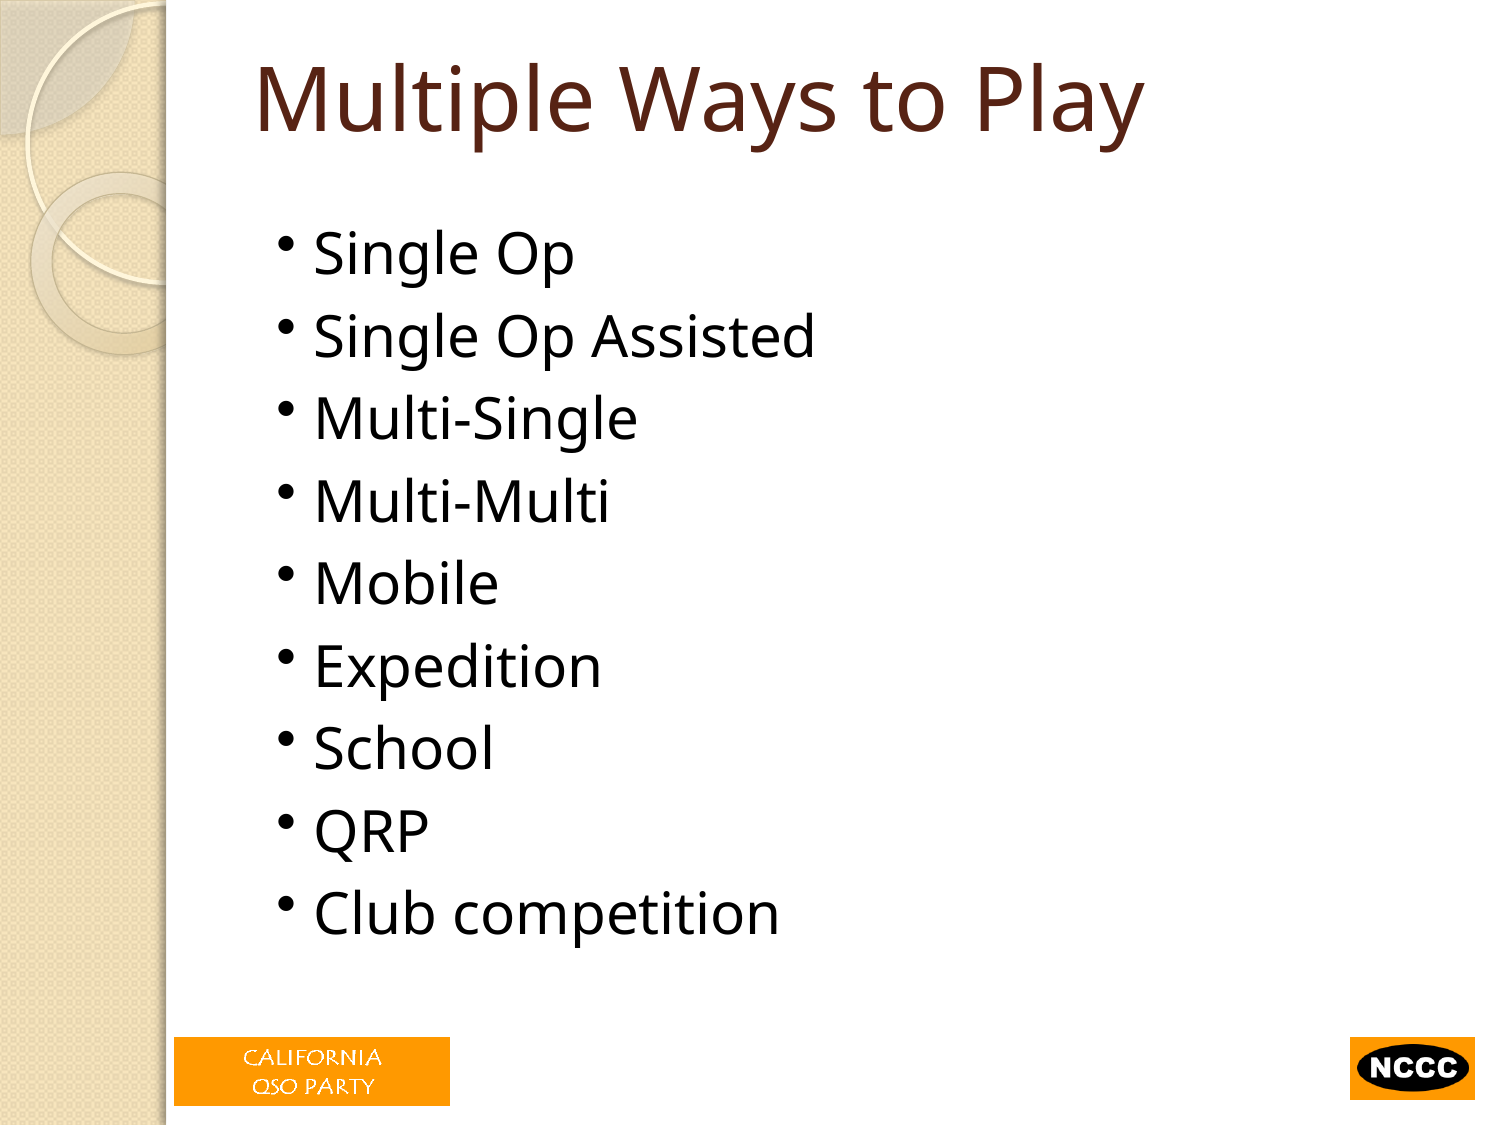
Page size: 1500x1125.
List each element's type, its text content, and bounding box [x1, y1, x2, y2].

picture [1350, 1037, 1475, 1100]
text_box Single Op Single Op Assisted Multi-Single Multi-Multi Mobile Expedition School QRP Club competition [262, 187, 1175, 975]
picture [174, 1037, 450, 1106]
title Multiple Ways to Play [237, 2, 1468, 190]
